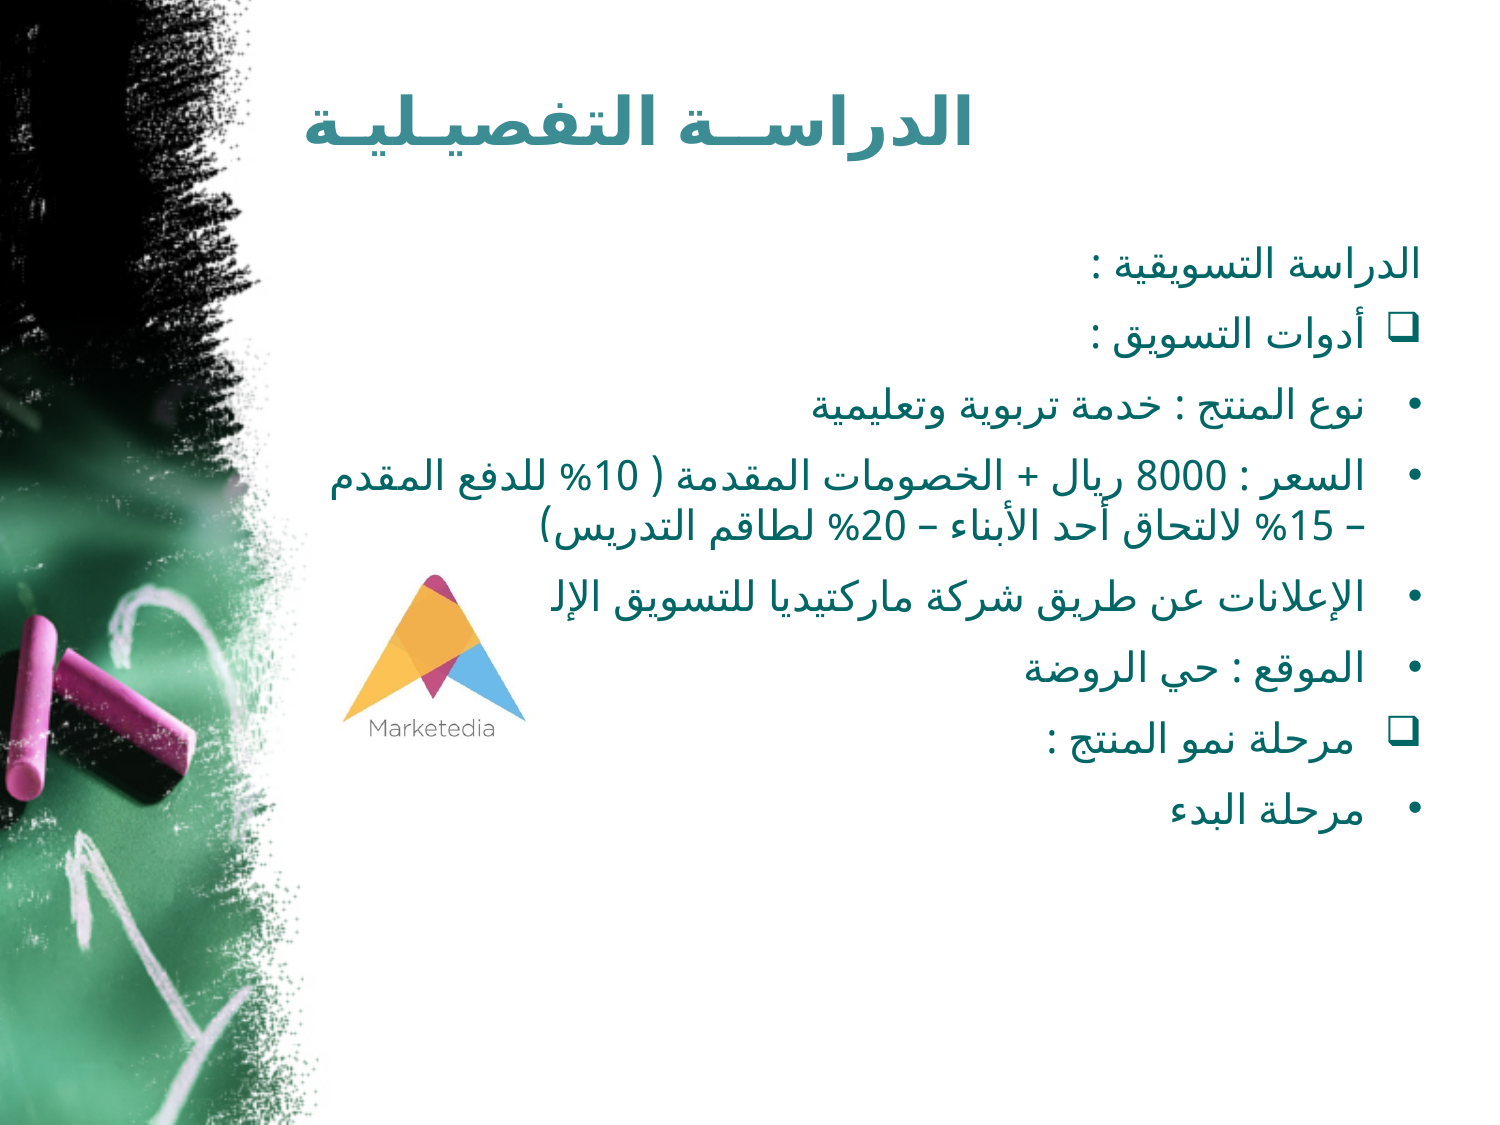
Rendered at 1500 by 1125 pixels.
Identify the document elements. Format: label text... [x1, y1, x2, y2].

picture [0, 0, 1500, 1125]
list الدراسة التسويقية : أدوات التسويق : نوع المنتج : خدمة تربوية وتعليمية السعر : 8000 ريال + الخصومات المقدمة ( 10% للدفع المقدم – 15% لالتحاق أحد الأبناء – 20% لطاقم التدريس) الإعلانات عن طريق شركة ماركتيديا للتسويق الإلكتروني الموقع : حي الروضة مرحلة نمو المنتج : مرحلة البدء [287, 228, 1438, 979]
title الدراســة التفصيـليـة [287, 50, 1438, 188]
